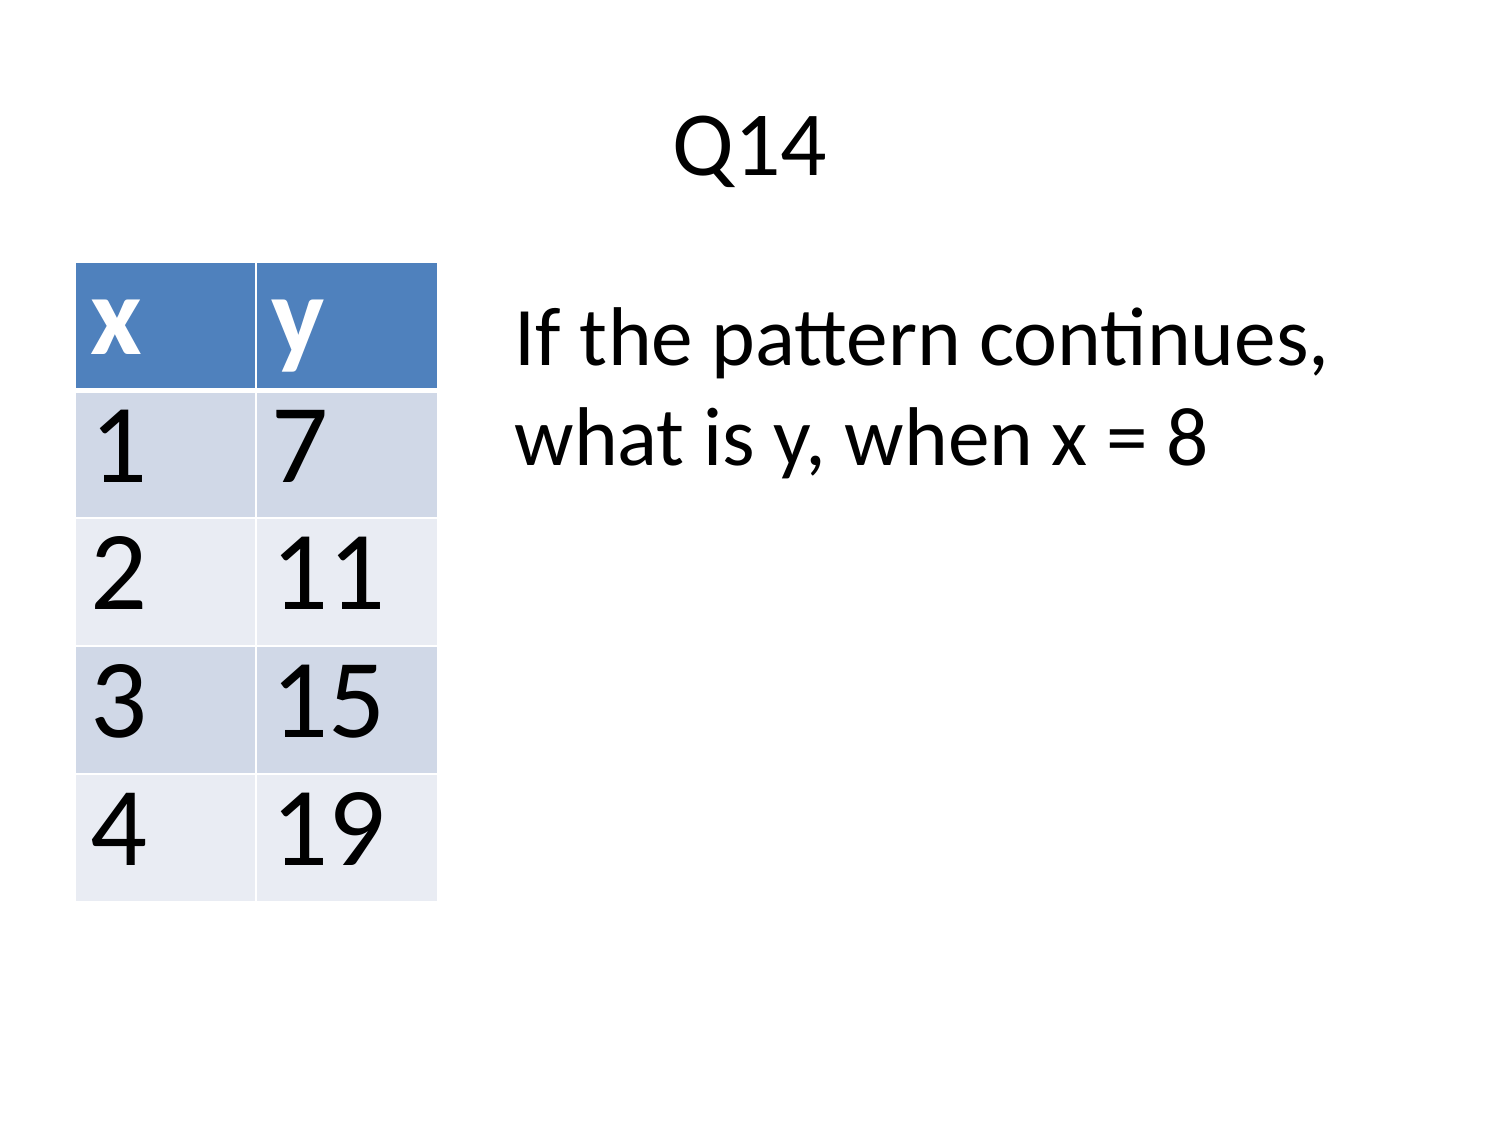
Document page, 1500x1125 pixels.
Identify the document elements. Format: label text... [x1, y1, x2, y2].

table_header y [257, 263, 437, 388]
table_cell 7 [257, 393, 437, 517]
title Q14 [75, 45, 1425, 233]
table_header x [76, 263, 255, 388]
table_cell 15 [257, 647, 437, 773]
table_cell 4 [76, 775, 255, 901]
table_cell 2 [76, 519, 255, 645]
table_cell 11 [257, 519, 437, 645]
table_cell 1 [76, 393, 255, 517]
table_cell 3 [76, 647, 255, 773]
table_cell 19 [257, 775, 437, 901]
text_box If the pattern continues, what is y, when x = 8 [499, 274, 1463, 490]
